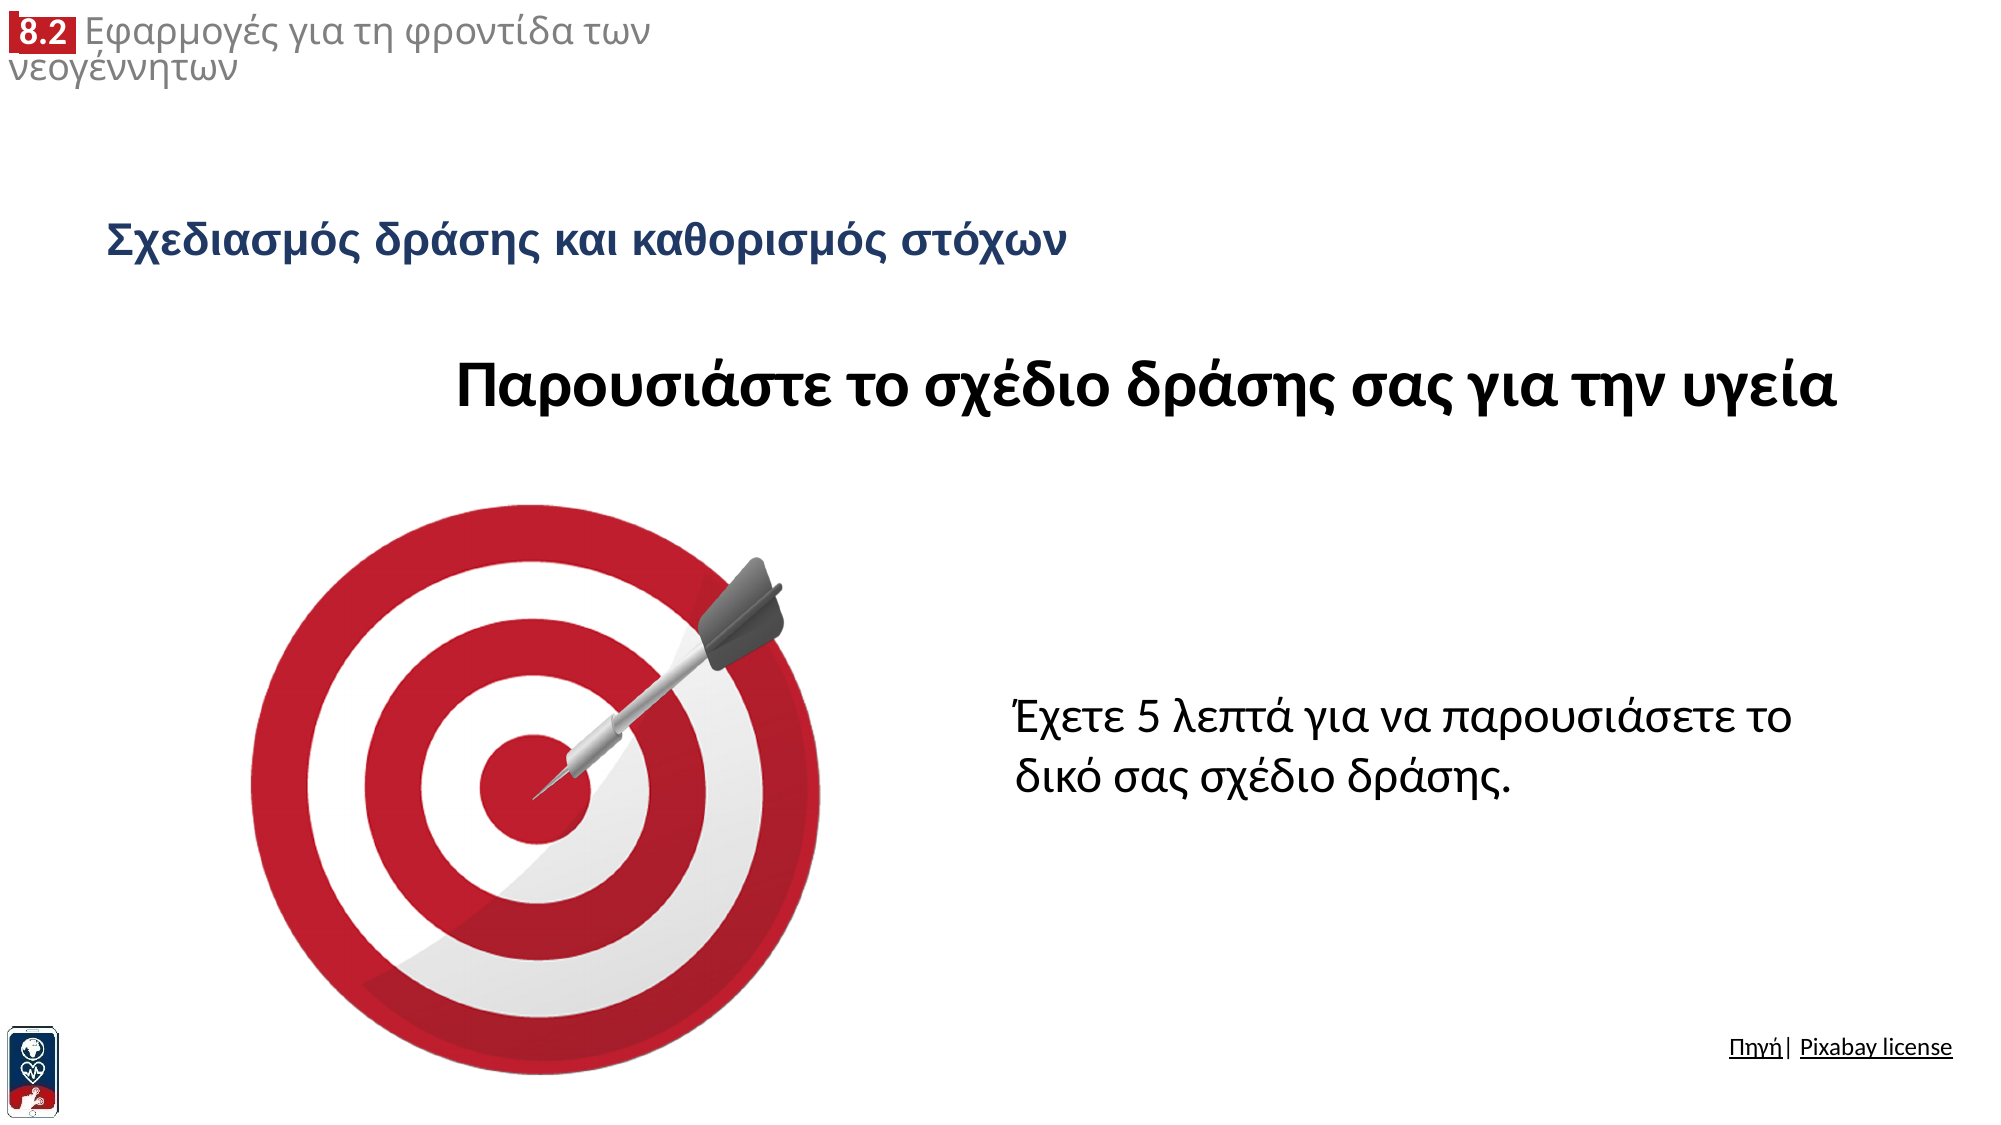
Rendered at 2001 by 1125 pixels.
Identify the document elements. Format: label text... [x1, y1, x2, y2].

title Σχεδιασμός δράσης και καθορισμός στόχων [91, 177, 1906, 297]
picture [7, 1026, 59, 1118]
text_box Πηγή| Pixabay license [1572, 1022, 1968, 1069]
text_box Παρουσιάστε το σχέδιο δράσης σας για την υγεία [440, 332, 1877, 428]
text_box Έχετε 5 λεπτά για να παρουσιάσετε το δικό σας σχέδιο δράσης. [999, 675, 1838, 811]
picture [232, 485, 833, 1086]
